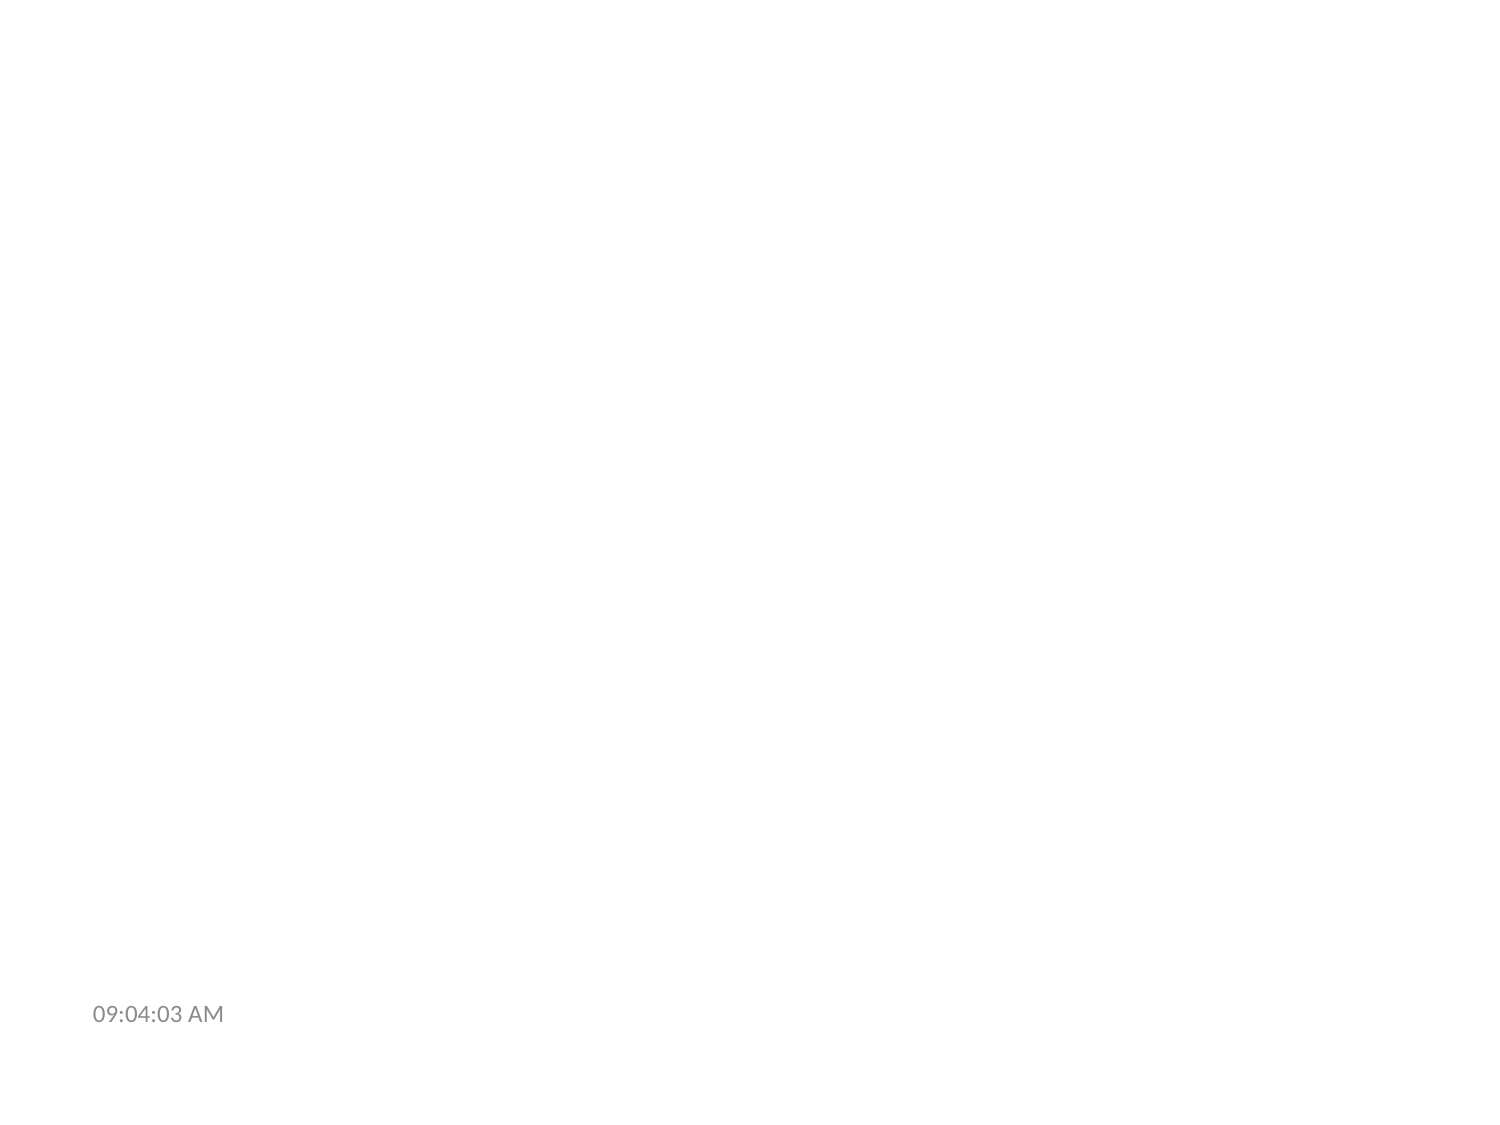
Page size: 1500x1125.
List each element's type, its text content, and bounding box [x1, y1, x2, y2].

text_box 3:35:09 PM [77, 982, 428, 1043]
